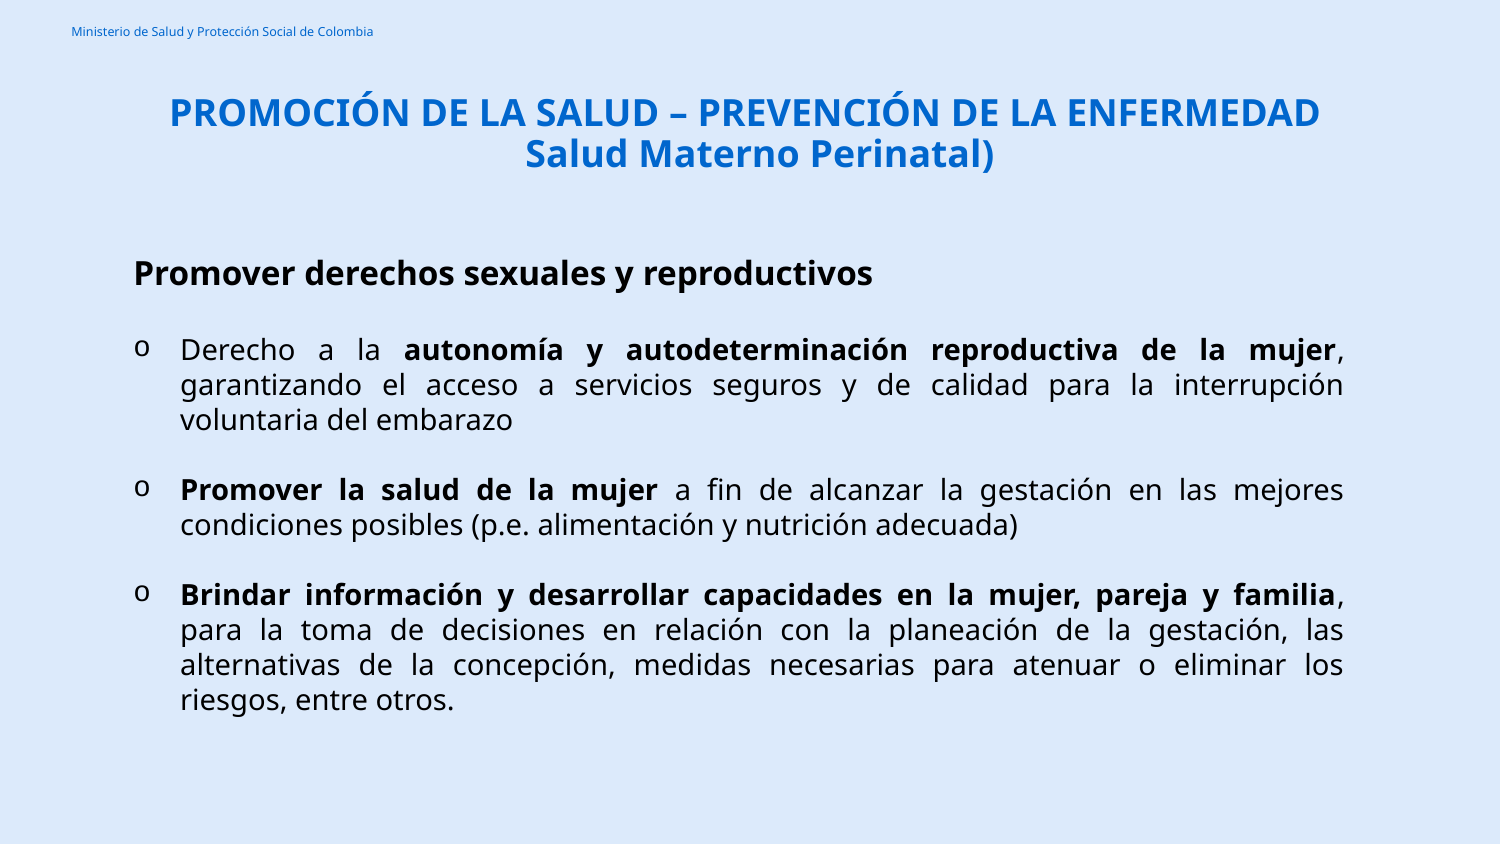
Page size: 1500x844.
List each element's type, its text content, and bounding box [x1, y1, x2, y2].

text_box PROMOCIÓN DE LA SALUD – PREVENCIÓN DE LA ENFERMEDAD Salud Materno Perinatal) [100, 87, 1420, 183]
text_box Promover derechos sexuales y reproductivos Derecho a la autonomía y autodeterminación reproductiva de la mujer, garantizando el acceso a servicios seguros y de calidad para la interrupción voluntaria del embarazo Promover la salud de la mujer a fin de alcanzar la gestación en las mejores condiciones posibles (p.e. alimentación y nutrición adecuada) Brindar información y desarrollar capacidades en la mujer, pareja y familia, para la toma de decisiones en relación con la planeación de la gestación, las alternativas de la concepción, medidas necesarias para atenuar o eliminar los riesgos, entre otros. [122, 246, 1357, 802]
